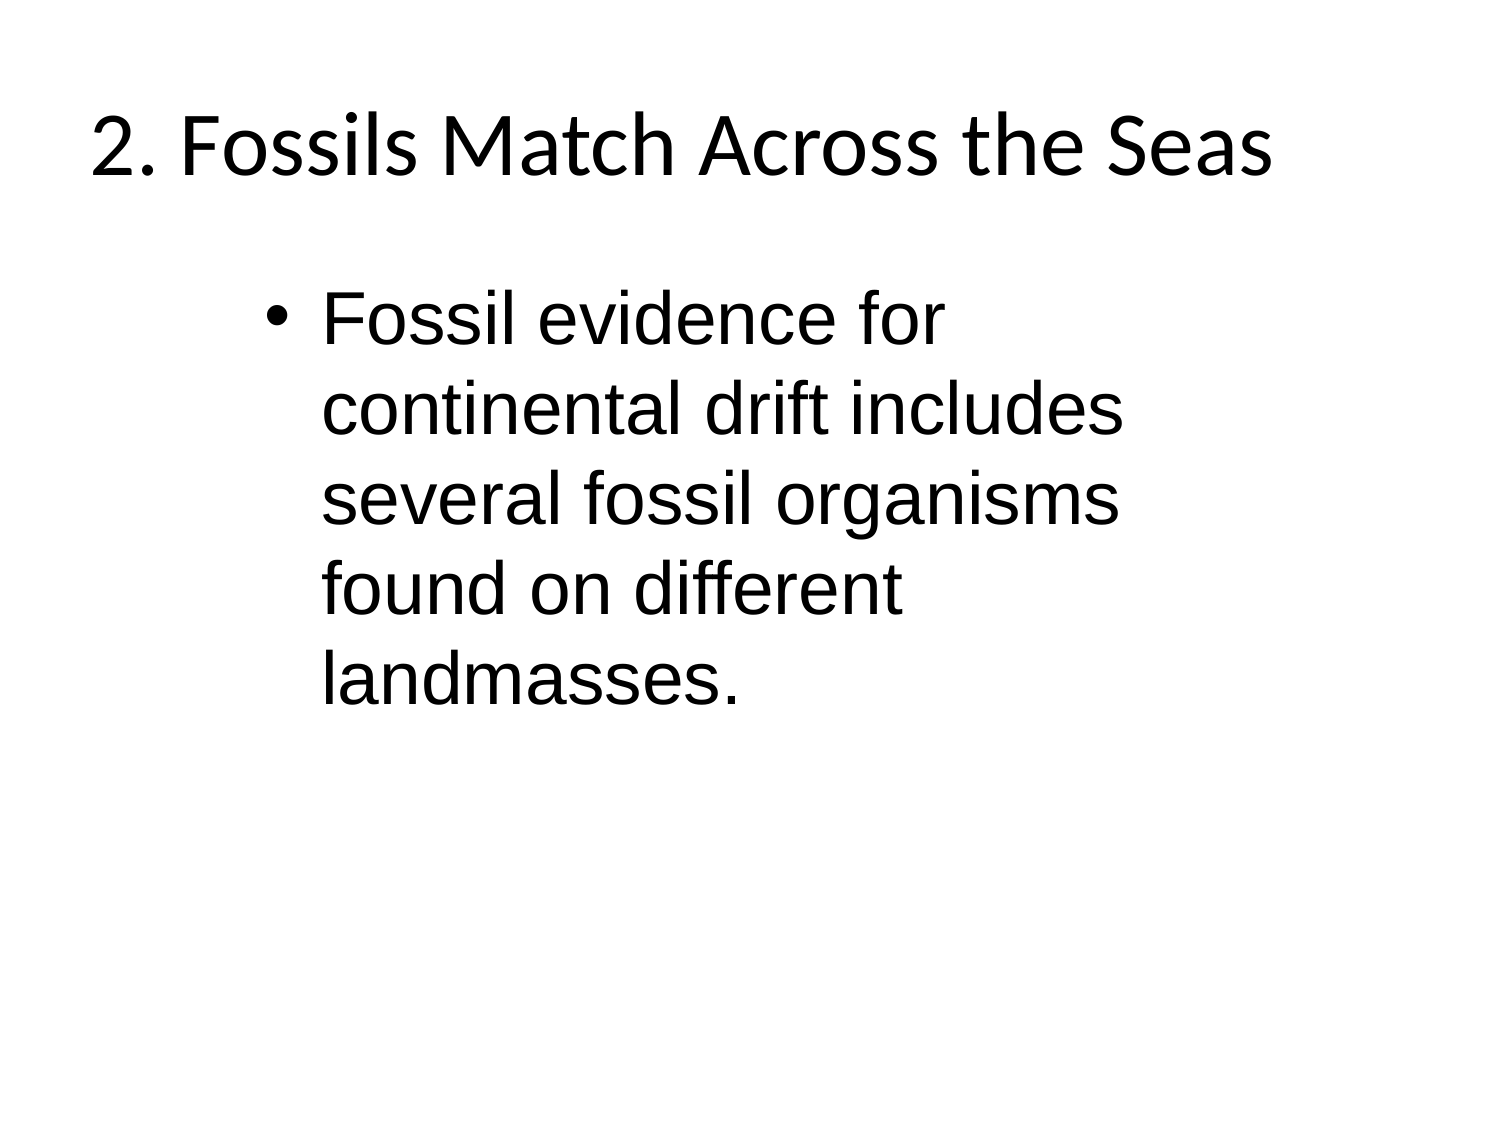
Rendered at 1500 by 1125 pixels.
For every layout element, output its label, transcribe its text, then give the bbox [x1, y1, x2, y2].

text_box 2. Fossils Match Across the Seas [75, 45, 1425, 233]
text_box Fossil evidence for continental drift includes several fossil organisms found on different landmasses. [249, 262, 1313, 1005]
